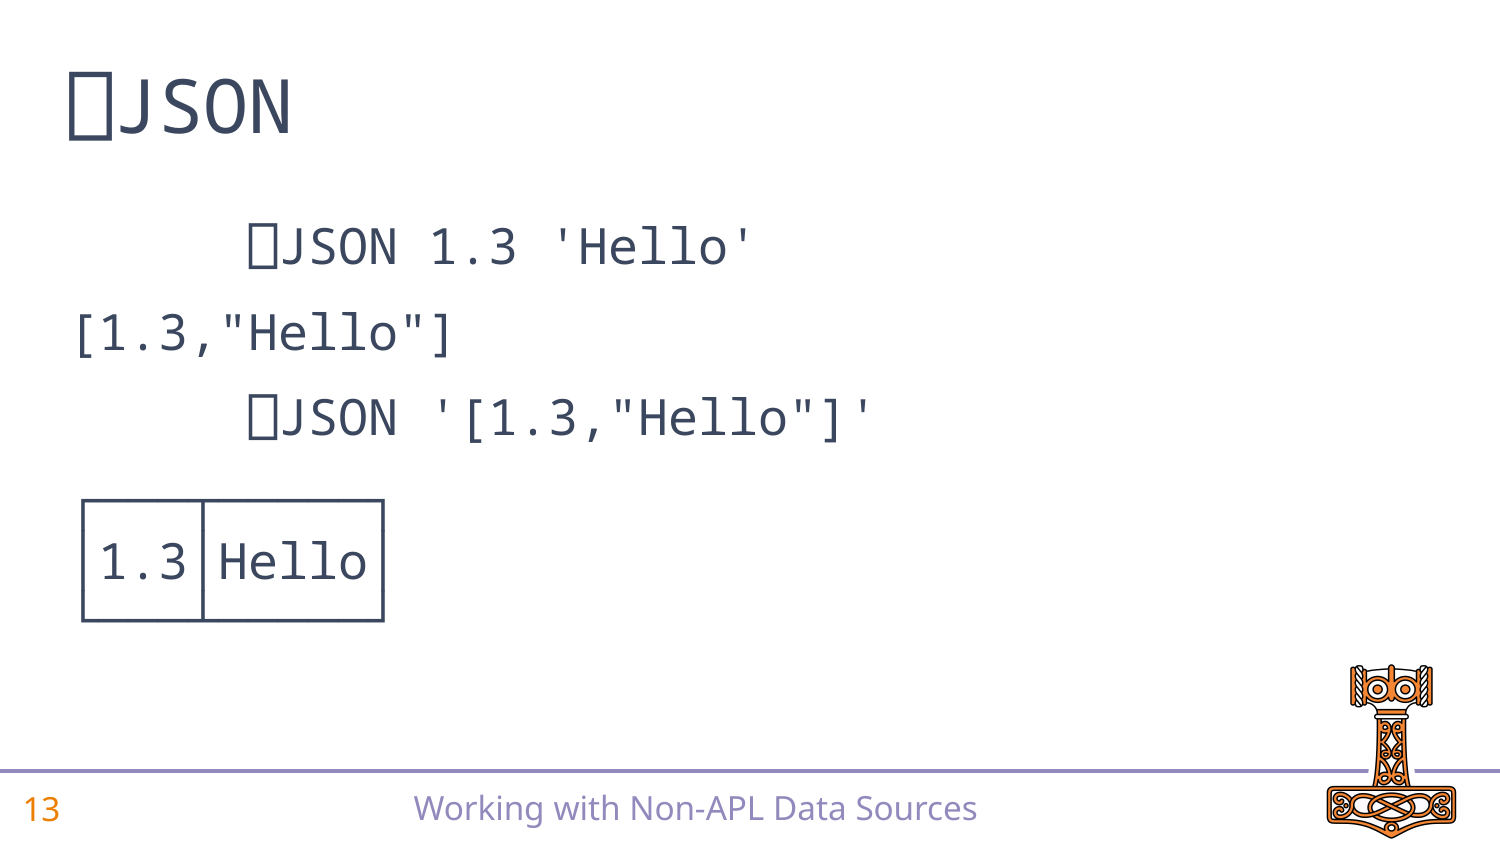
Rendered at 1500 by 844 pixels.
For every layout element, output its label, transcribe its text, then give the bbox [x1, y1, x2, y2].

picture [1320, 655, 1461, 844]
title ⎕JSON [53, 43, 1203, 157]
list ⎕JSON 1.3 'Hello' [1.3,"Hello"] ⎕JSON '[1.3,"Hello"]' ┌───┬─────┐ │1.3│Hello│ └───┴─────┘ [53, 207, 1053, 740]
